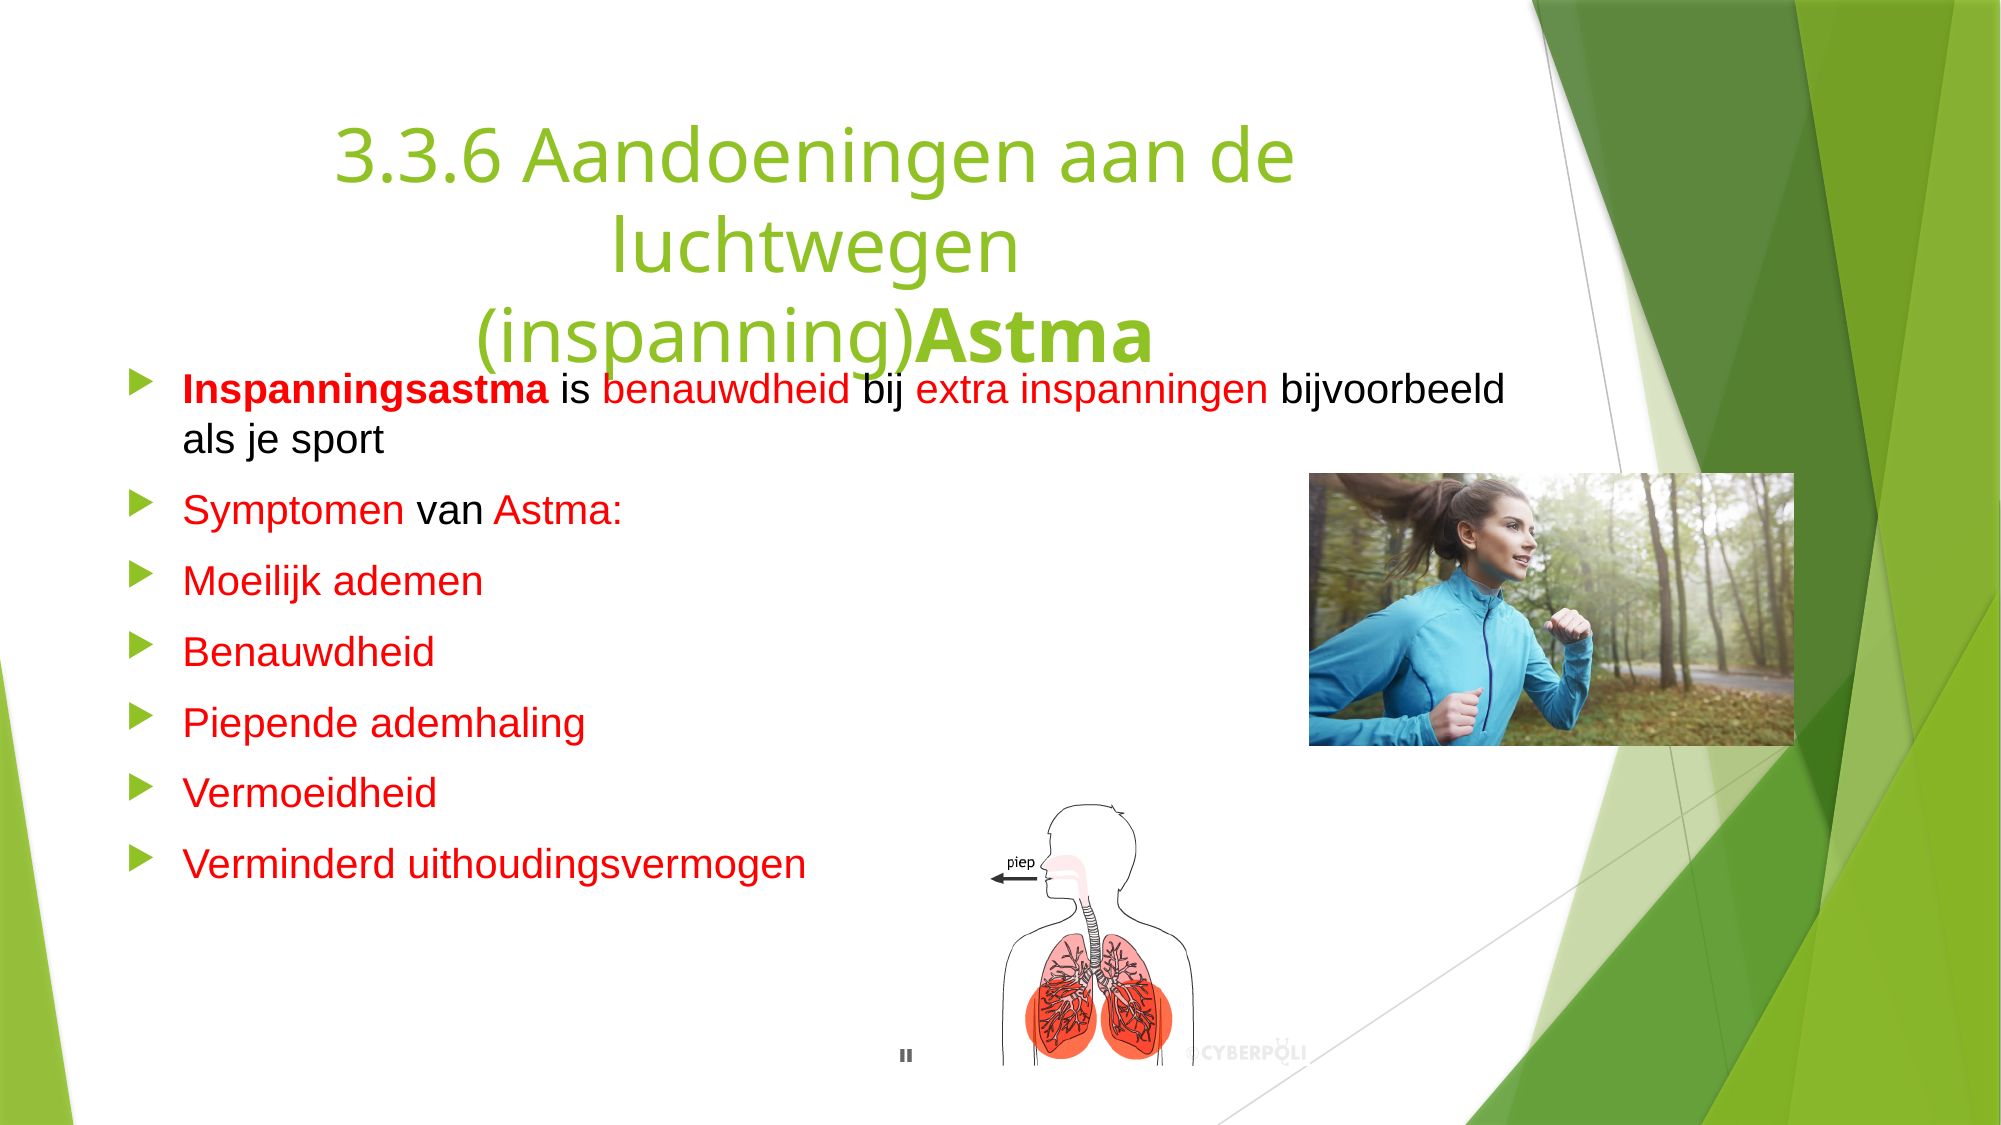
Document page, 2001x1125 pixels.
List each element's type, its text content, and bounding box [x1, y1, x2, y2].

picture [1308, 473, 1795, 747]
title 3.3.6 Aandoeningen aan de luchtwegen (inspanning)Astma [111, 99, 1522, 317]
picture [888, 777, 1310, 1067]
list Inspanningsastma is benauwdheid bij extra inspanningen bijvoorbeeld als je sport Symptomen van Astma: Moeilijk ademen Benauwdheid Piepende ademhaling Vermoeidheid Verminderd uithoudingsvermogen [111, 354, 1522, 992]
